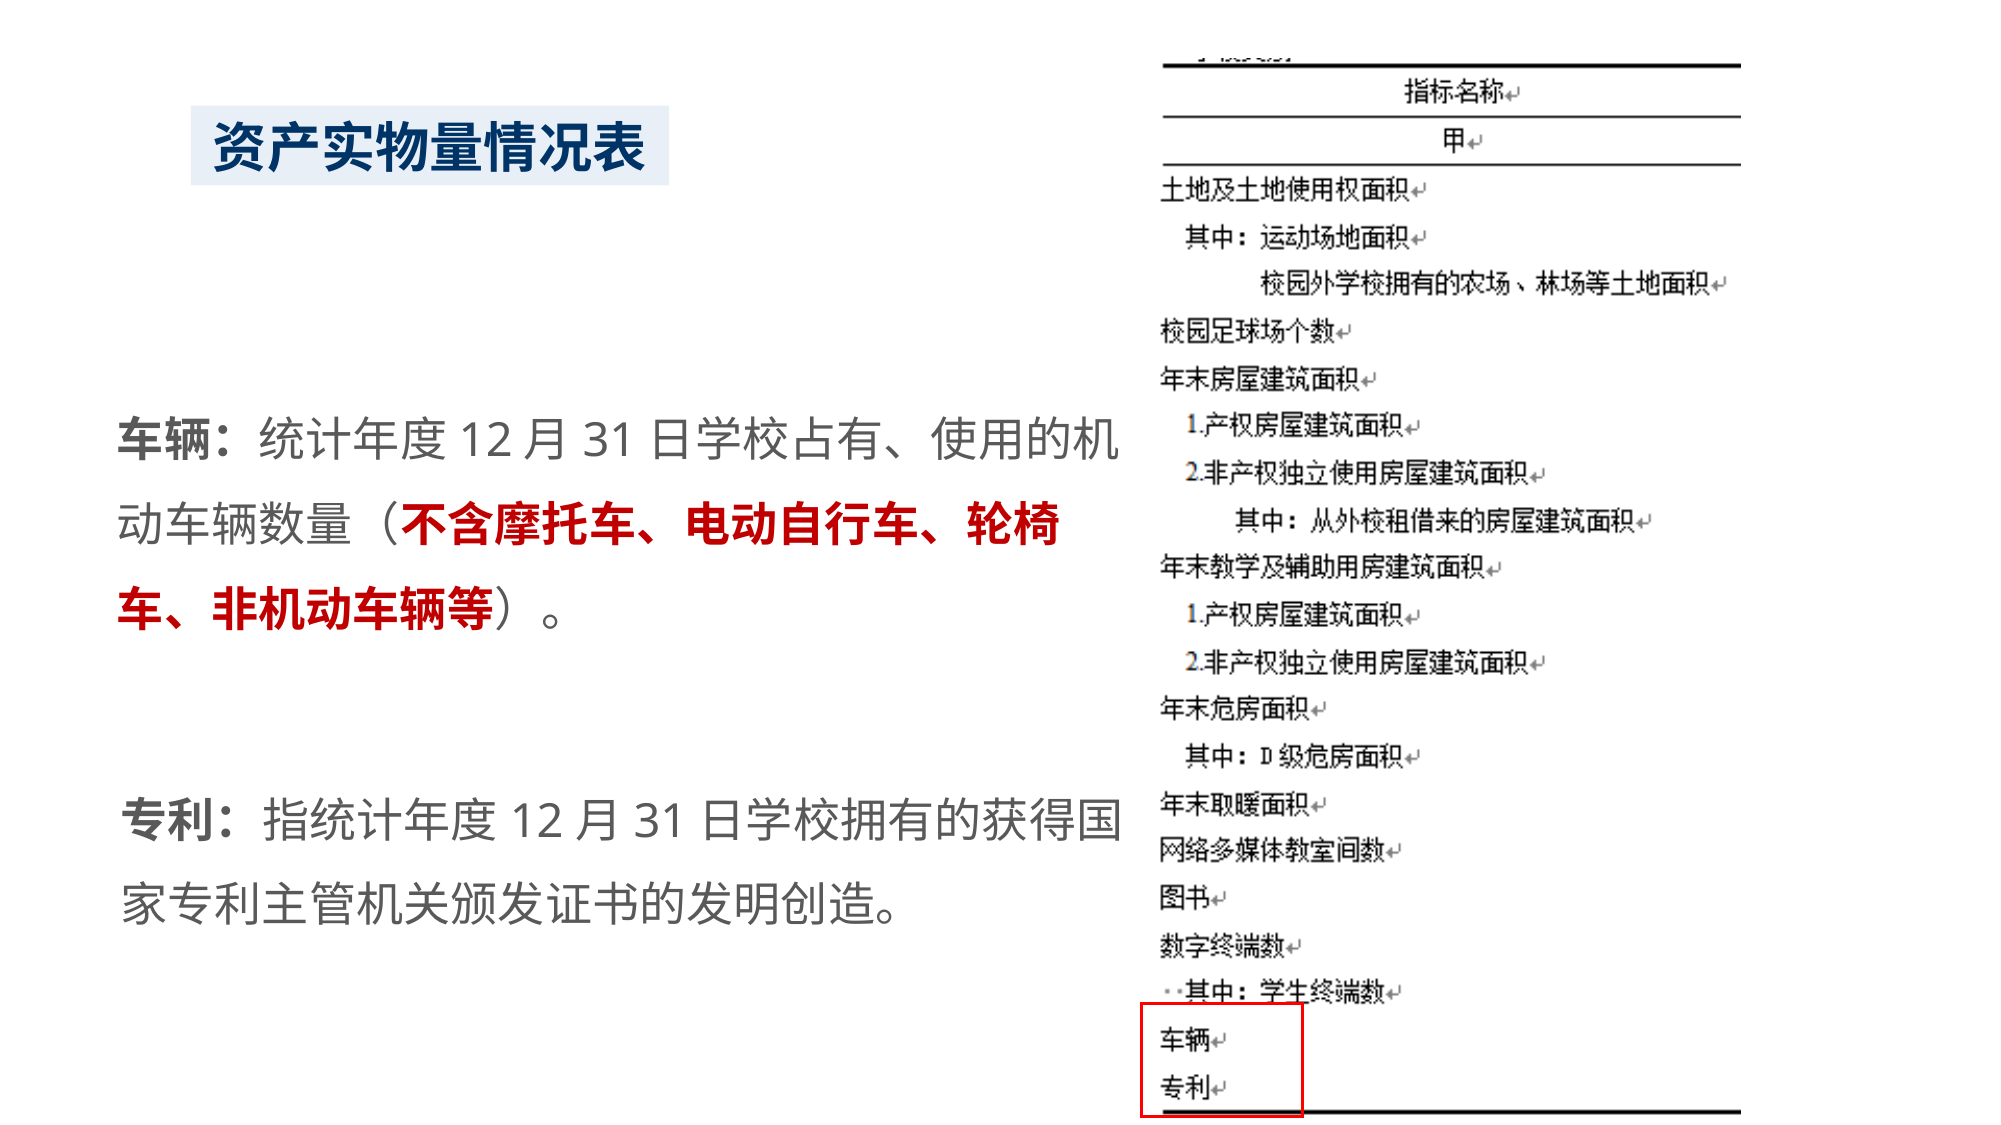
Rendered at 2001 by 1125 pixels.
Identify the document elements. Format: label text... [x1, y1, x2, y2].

text_box 资产实物量情况表 [190, 105, 669, 186]
picture [1126, 58, 1741, 1122]
text_box 专利：指统计年度12月31日学校拥有的获得国家专利主管机关颁发证书的发明创造。 [93, 734, 1126, 1052]
text_box 车辆：统计年度12月31日学校占有、使用的机动车辆数量（不含摩托车、电动自行车、轮椅车、非机动车辆等）。 [89, 354, 1126, 672]
